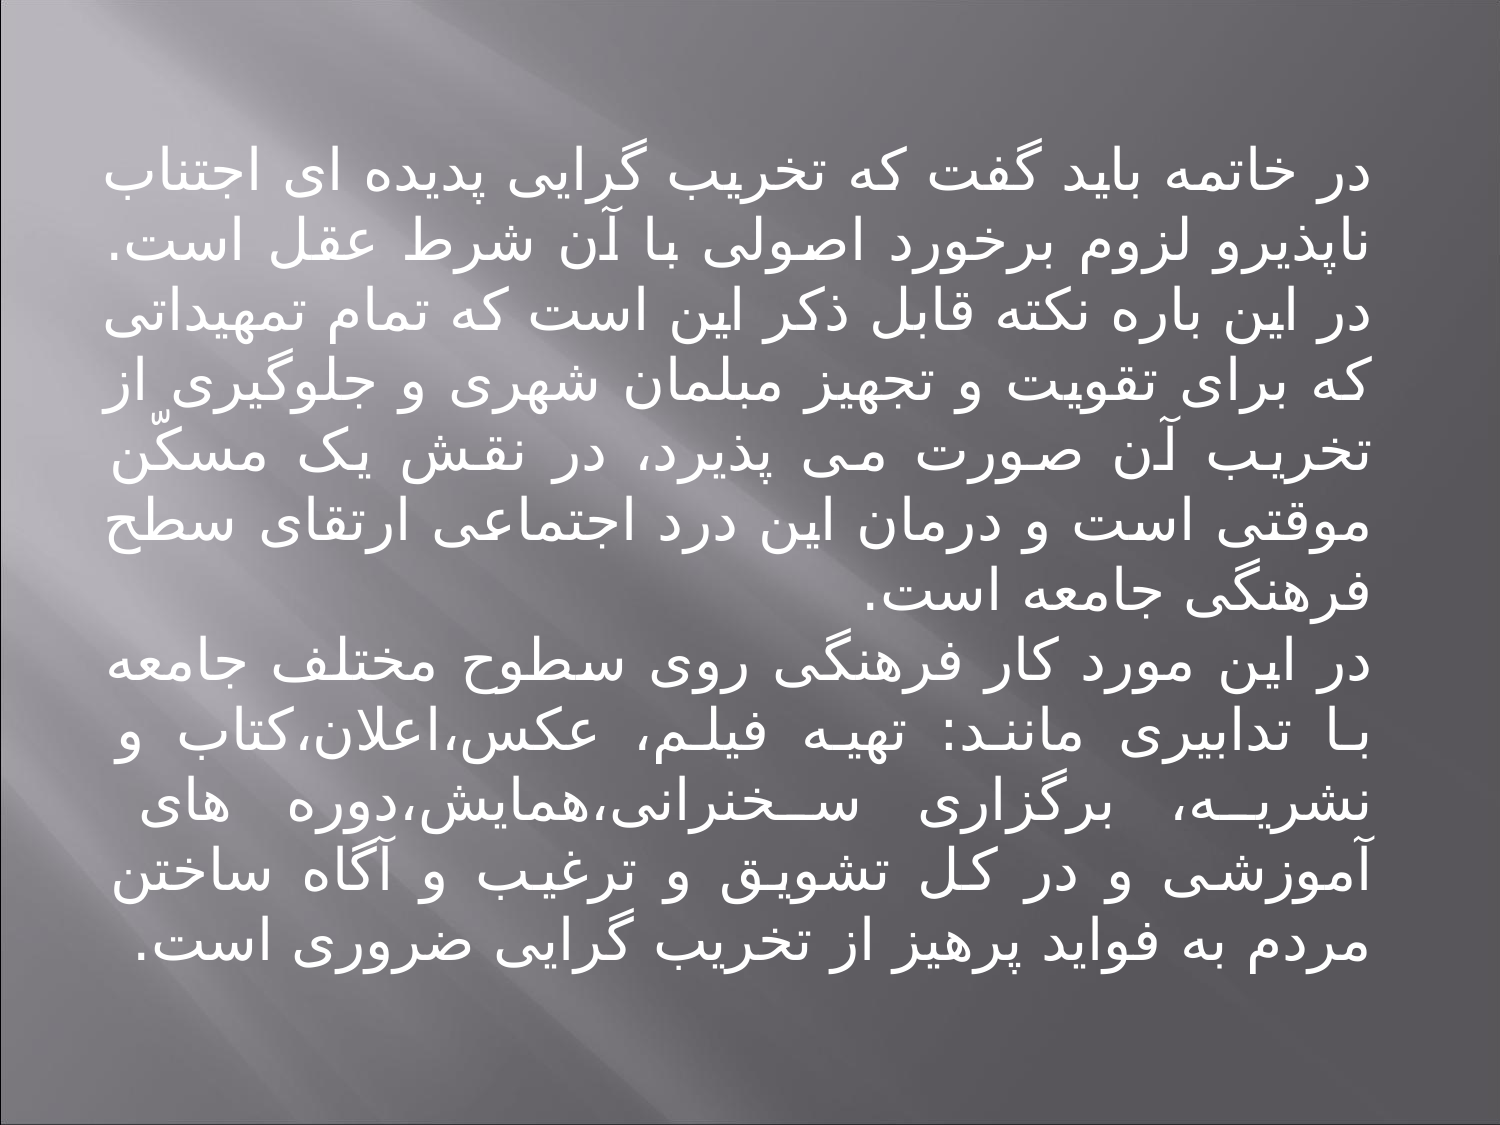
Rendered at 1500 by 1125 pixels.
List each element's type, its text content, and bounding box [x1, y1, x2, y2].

picture [0, 0, 1500, 1125]
text_box در خاتمه باید گفت که تخریب گرایی پدیده ای اجتناب ناپذیرو لزوم برخورد اصولی با آن شرط عقل است. در این باره نکته قابل ذکر این است که تمام تمهیداتی که برای تقویت و تجهیز مبلمان شهری و جلوگیری از تخریب آن صورت می پذیرد، در نقش یک مسکّن موقتی است و درمان این درد اجتماعی ارتقای سطح فرهنگی جامعه است. در این مورد کار فرهنگی روی سطوح مختلف جامعه با تدابیری مانند: تهیه فیلم، عکس،اعلان،کتاب و نشریه، برگزاری سخنرانی،همایش،دوره های آموزشی و در کل تشویق و ترغیب و آگاه ساختن مردم به فواید پرهیز از تخریب گرایی ضروری است. [87, 125, 1388, 1050]
